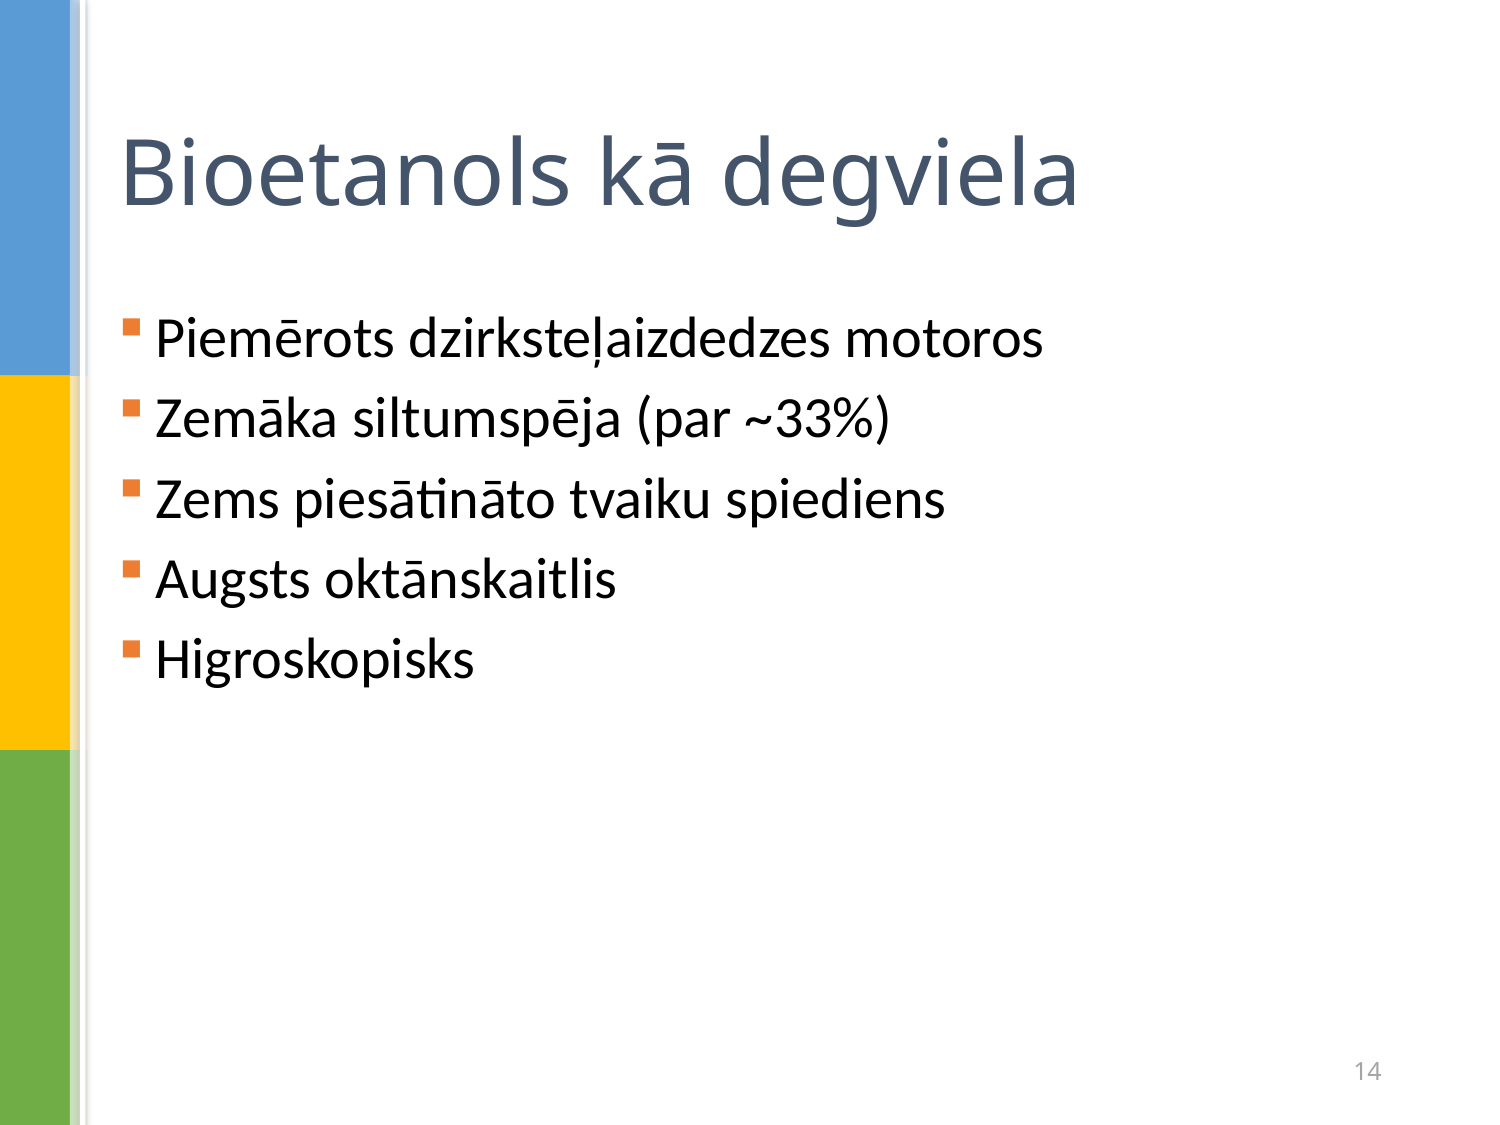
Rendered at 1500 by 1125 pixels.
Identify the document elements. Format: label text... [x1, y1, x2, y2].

slide_number 14 [993, 1042, 1397, 1103]
list Piemērots dzirksteļaizdedzes motoros Zemāka siltumspēja (par ~33%) Zems piesātināto tvaiku spiediens Augsts oktānskaitlis Higroskopisks [103, 299, 1397, 1014]
title Bioetanols kā degviela [103, 59, 1397, 278]
